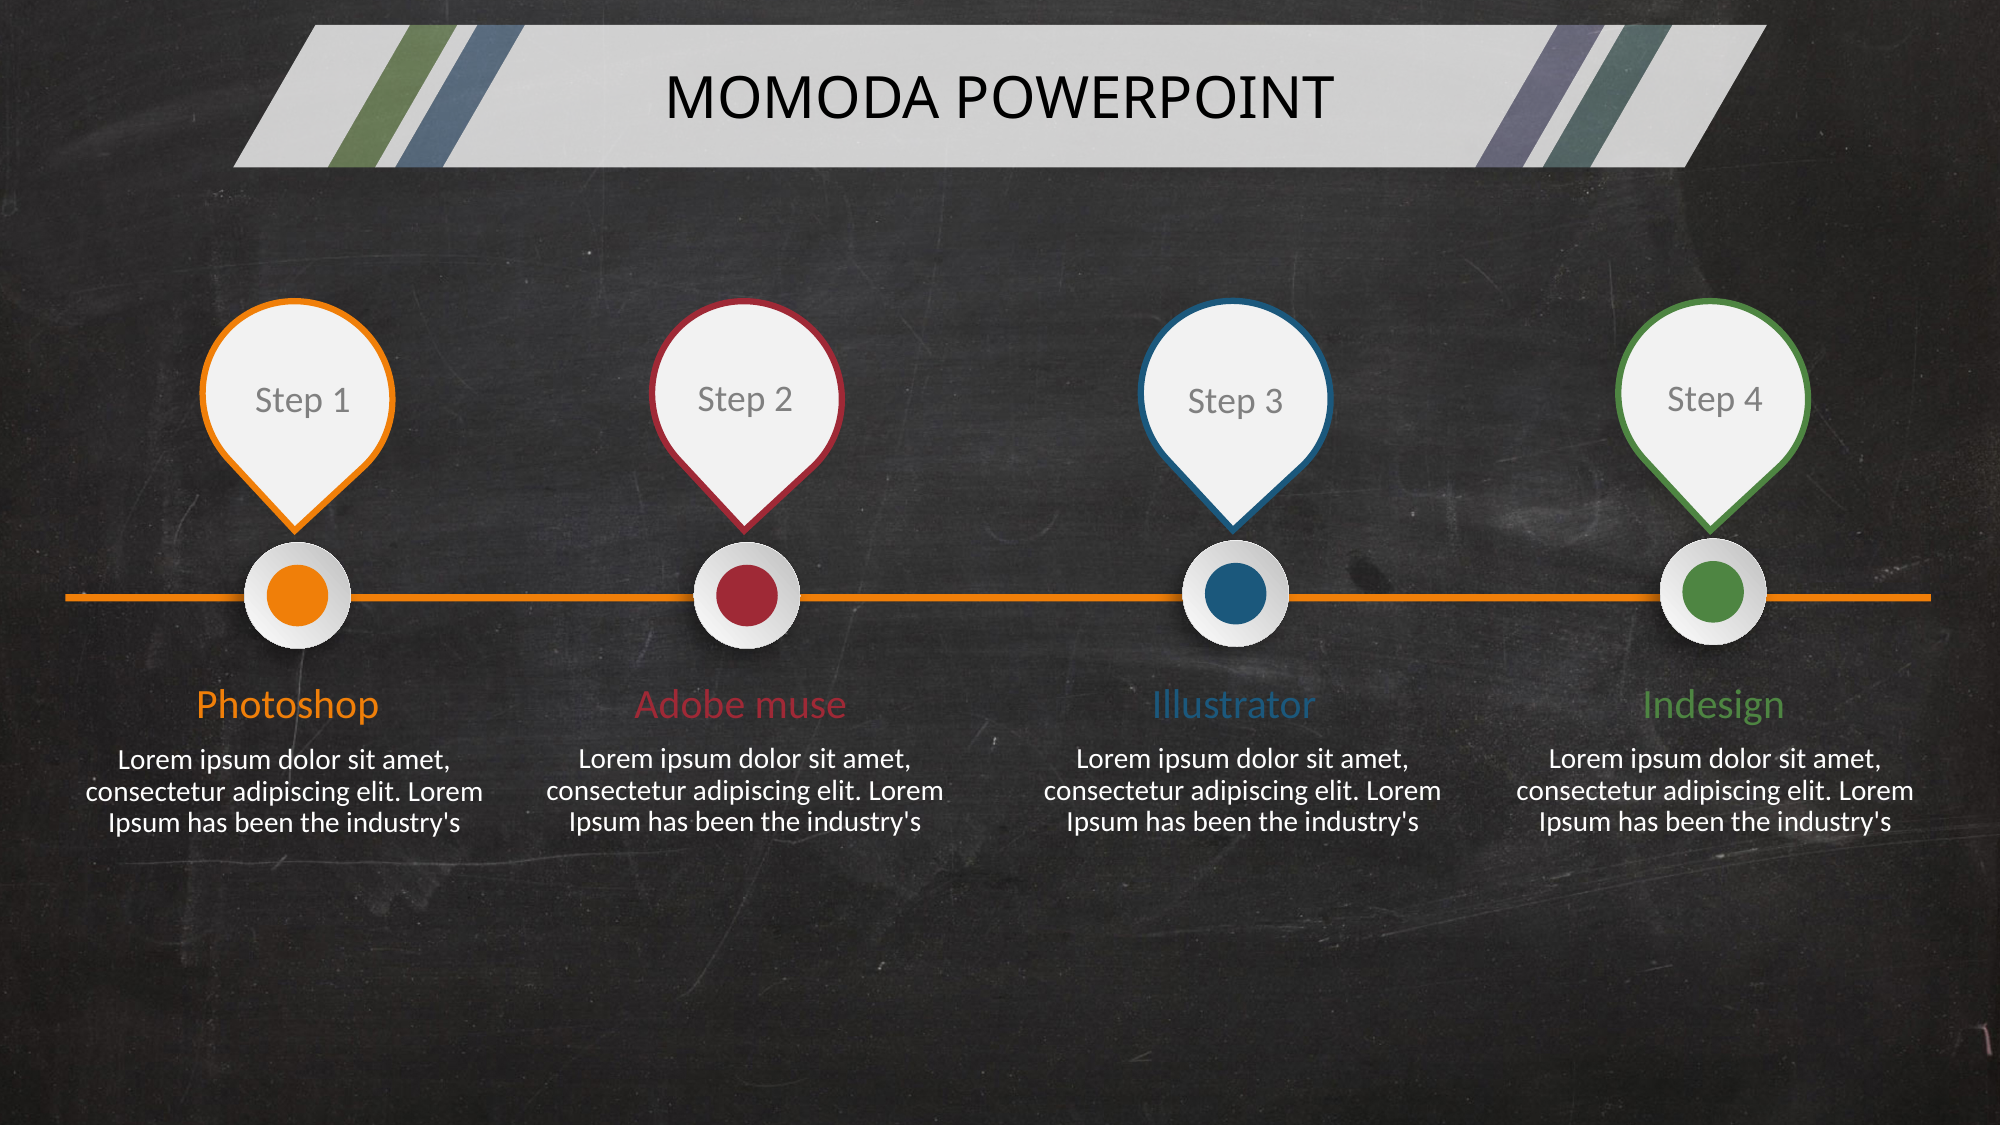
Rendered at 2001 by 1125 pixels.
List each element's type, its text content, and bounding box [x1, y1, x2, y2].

text_box [231, 23, 412, 169]
text_box [1520, 23, 1627, 169]
text_box Adobe muse [619, 669, 872, 735]
text_box [651, 300, 843, 533]
text_box [64, 593, 222, 603]
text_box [693, 542, 801, 649]
text_box Lorem ipsum dolor sit amet, consectetur adipiscing elit. Lorem Ipsum has been the industry's [1025, 736, 1461, 857]
text_box [329, 23, 456, 169]
text_box Step 1 [240, 368, 366, 428]
text_box Indesign [1627, 669, 1861, 735]
text_box Photoshop [181, 669, 414, 735]
text_box [1476, 23, 1604, 169]
text_box Step 3 [1173, 368, 1299, 429]
text_box [805, 593, 1161, 603]
text_box [1588, 23, 1769, 169]
text_box MOMODA POWERPOINT [609, 53, 1390, 139]
text_box [1771, 593, 1932, 603]
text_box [1660, 538, 1767, 645]
text_box [1544, 23, 1671, 169]
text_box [244, 542, 351, 649]
text_box [201, 300, 394, 533]
text_box Step 4 [1652, 366, 1778, 427]
text_box Step 2 [683, 366, 809, 427]
text_box [396, 23, 524, 169]
text_box [1292, 593, 1638, 603]
text_box [1139, 299, 1332, 532]
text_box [1182, 540, 1289, 647]
picture [0, 0, 2000, 1125]
text_box [373, 23, 480, 169]
text_box [440, 23, 1560, 169]
text_box Lorem ipsum dolor sit amet, consectetur adipiscing elit. Lorem Ipsum has been the industry's [527, 736, 963, 857]
text_box [1617, 300, 1810, 533]
text_box Lorem ipsum dolor sit amet, consectetur adipiscing elit. Lorem Ipsum has been the industry's [1497, 736, 1934, 857]
text_box [355, 593, 672, 603]
text_box Lorem ipsum dolor sit amet, consectetur adipiscing elit. Lorem Ipsum has been the industry's [66, 737, 503, 857]
text_box Illustrator [1137, 669, 1370, 735]
